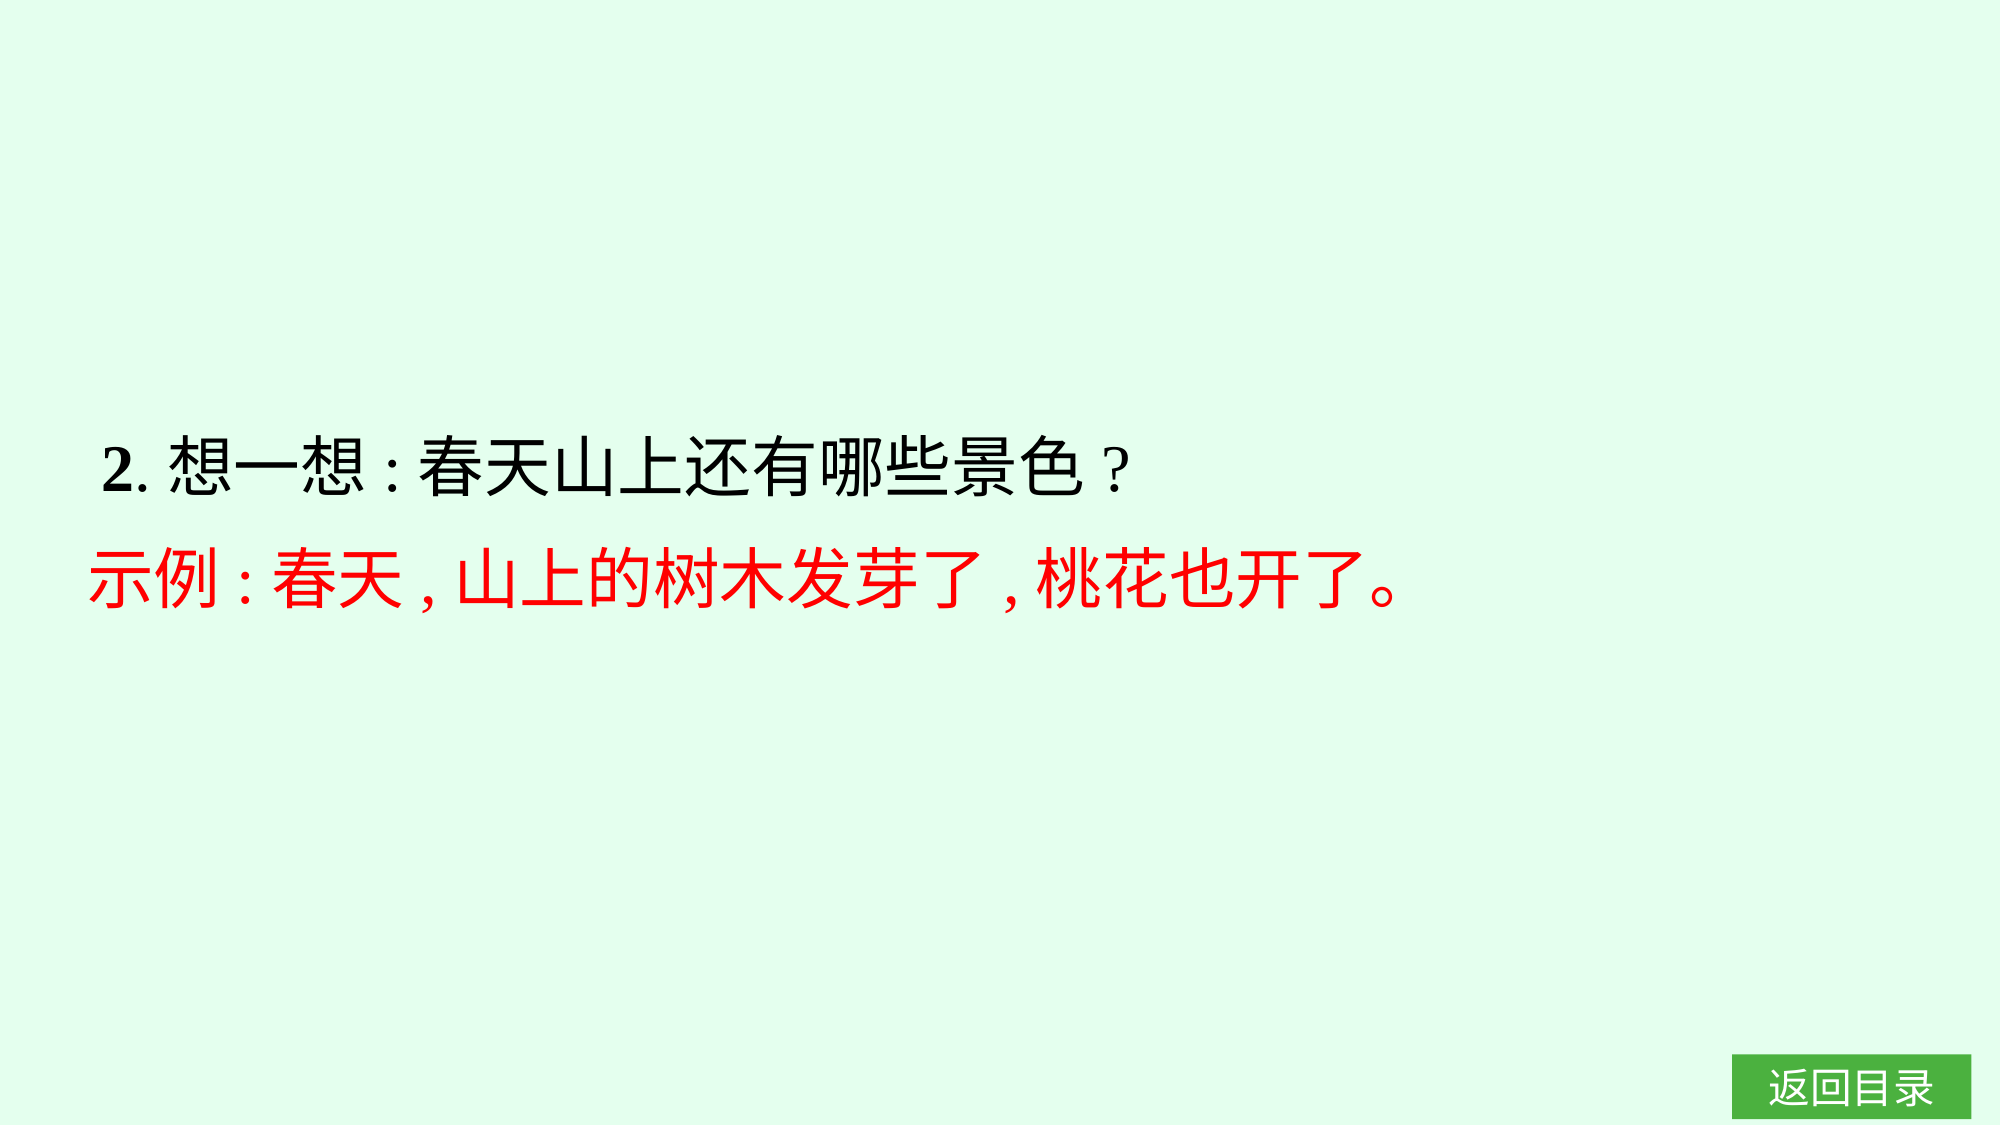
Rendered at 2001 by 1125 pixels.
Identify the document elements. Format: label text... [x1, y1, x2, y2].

text_box 2.想一想:春天山上还有哪些景色? [86, 401, 1163, 513]
text_box 示例:春天,山上的树木发芽了,桃花也开了。 [72, 513, 1466, 625]
